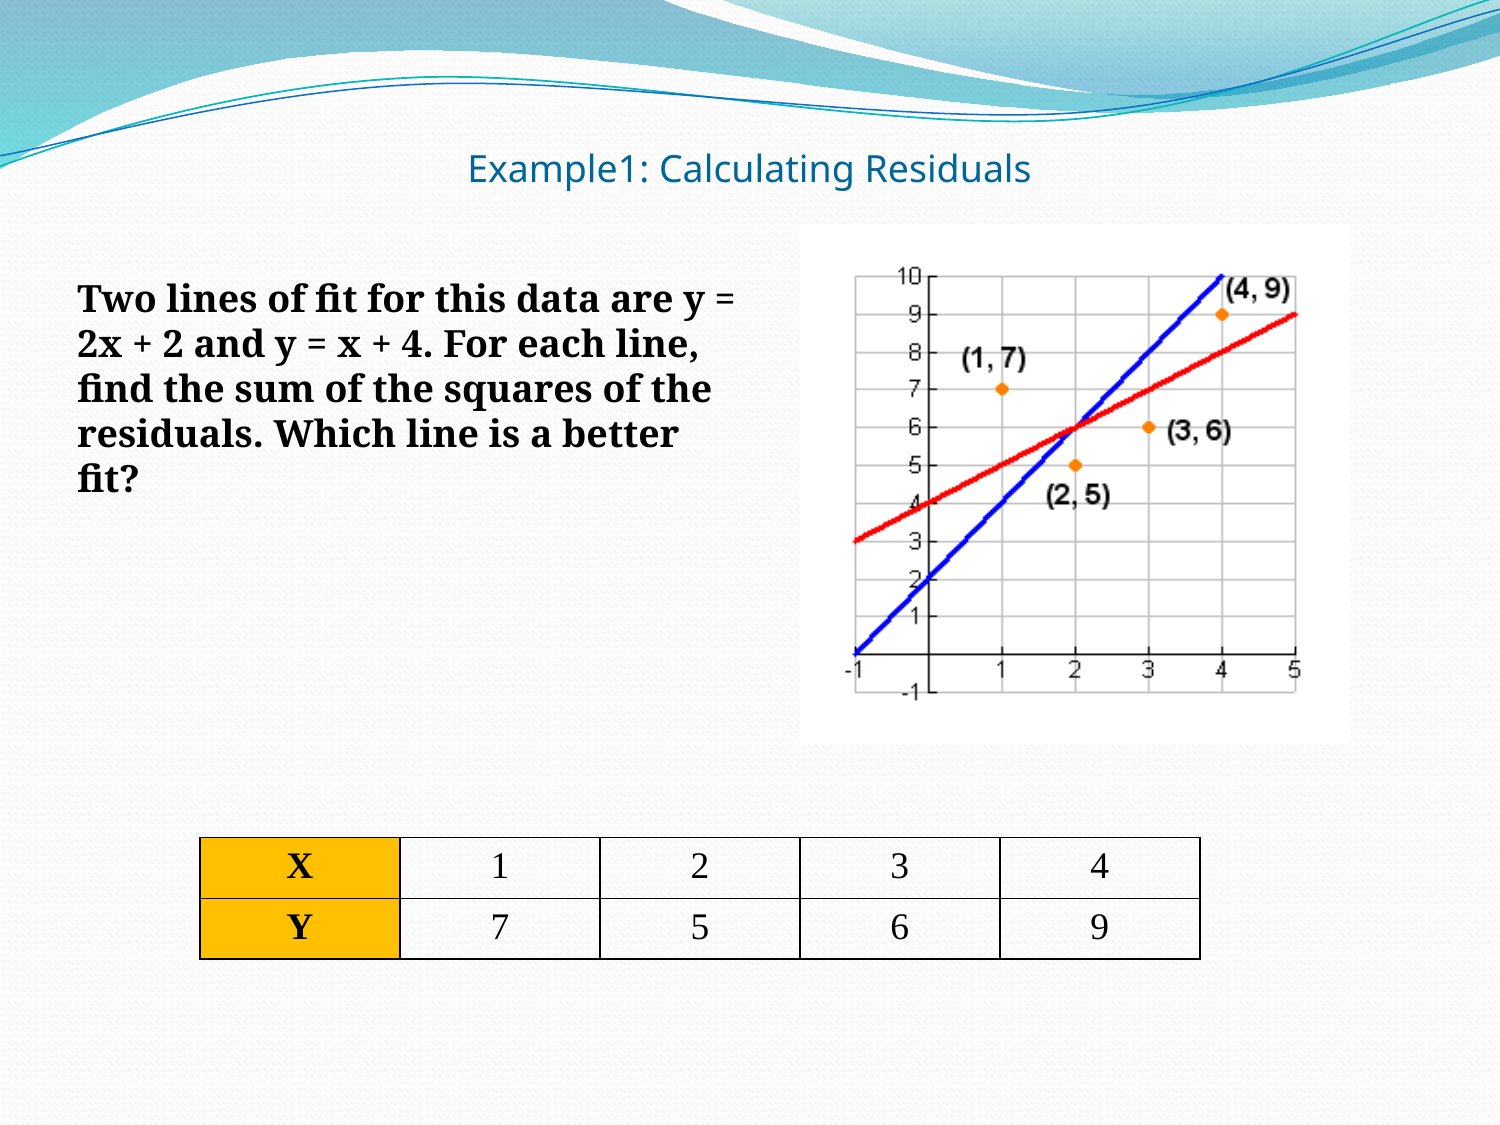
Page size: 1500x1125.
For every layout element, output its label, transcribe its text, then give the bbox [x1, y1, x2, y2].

table_cell 6 [801, 899, 999, 958]
table_cell 7 [401, 899, 599, 958]
table_cell 5 [601, 899, 799, 958]
table_header 3 [801, 838, 999, 898]
table_header 1 [401, 838, 599, 898]
table_header 2 [601, 838, 799, 898]
table_cell 9 [1001, 899, 1199, 958]
picture [799, 224, 1351, 744]
table_header X [201, 838, 399, 898]
text_box Example1: Calculating Residuals [0, 137, 1500, 198]
text_box Two lines of fit for this data are y = 2x + 2 and y = x + 4. For each line, find the sum of the squares of the residuals. Which line is a better fit? [62, 267, 763, 508]
table_header 4 [1001, 838, 1199, 898]
table_cell Y [201, 899, 399, 958]
